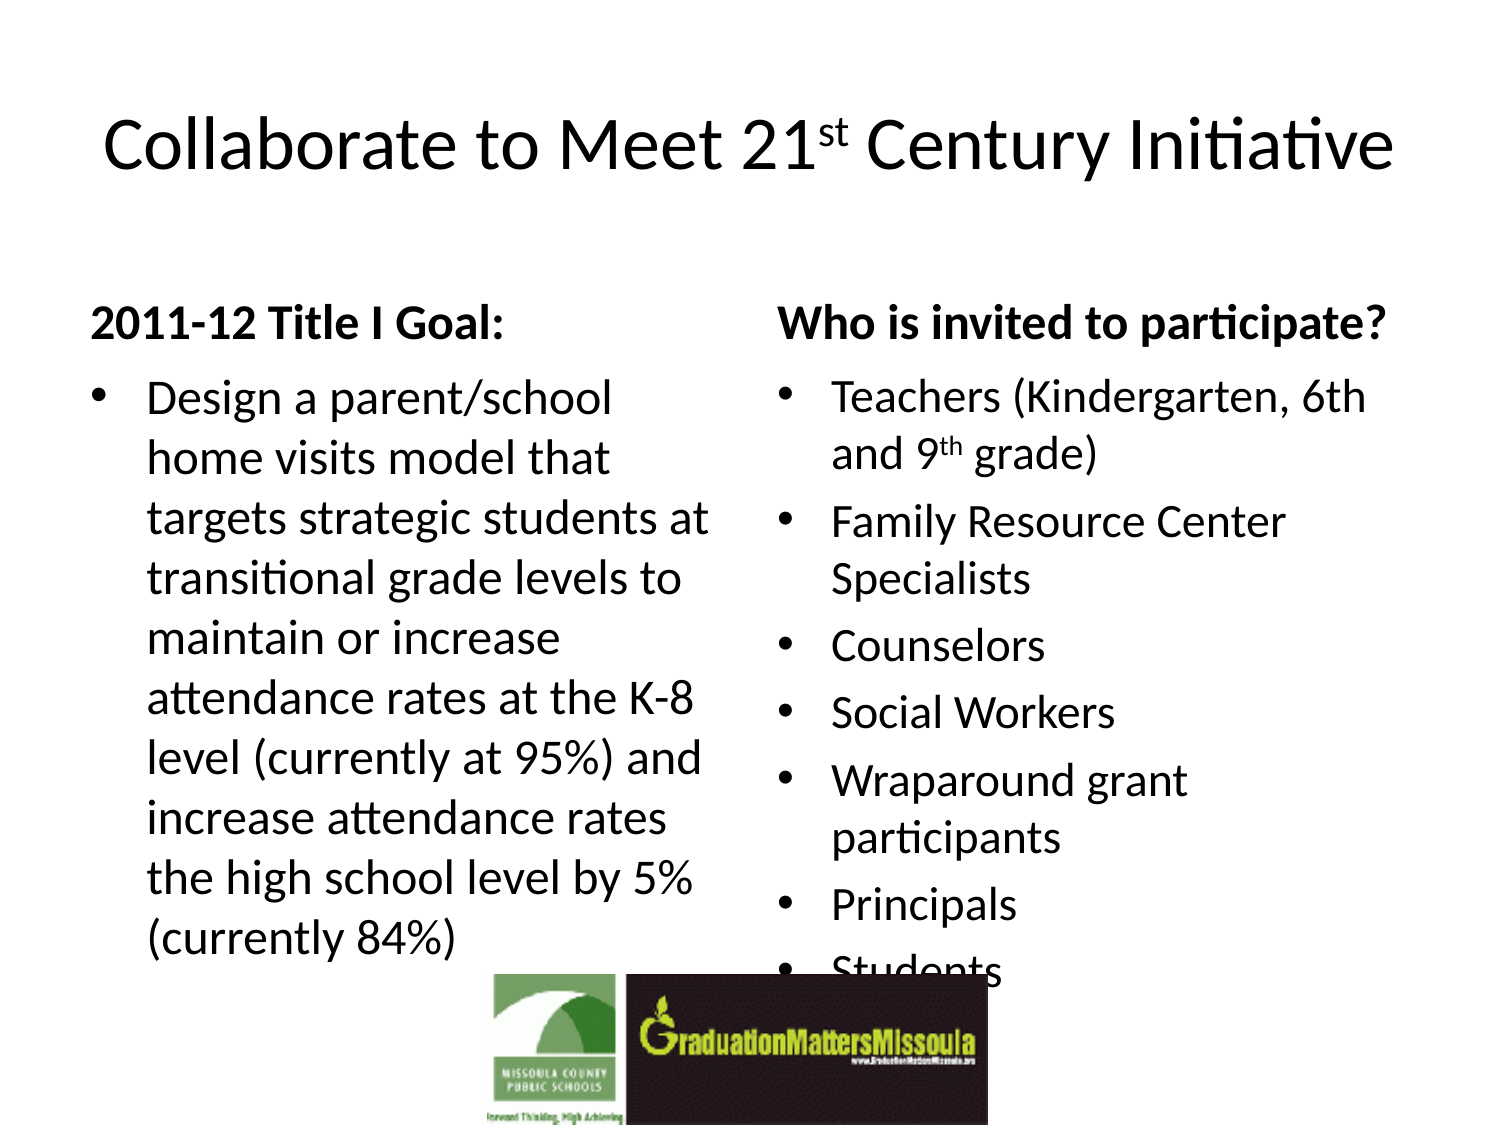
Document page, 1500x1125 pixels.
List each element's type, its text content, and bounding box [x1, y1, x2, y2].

list Teachers (Kindergarten, 6th and 9th grade) Family Resource Center Specialists Counselors Social Workers Wraparound grant participants Principals Students [761, 356, 1425, 1005]
list Design a parent/school home visits model that targets strategic students at transitional grade levels to maintain or increase attendance rates at the K-8 level (currently at 95%) and increase attendance rates the high school level by 5% (currently 84%) [75, 356, 738, 1005]
list 2011-12 Title I Goal: [75, 251, 738, 356]
title Collaborate to Meet 21st Century Initiative [75, 45, 1425, 233]
list Who is invited to participate? [761, 251, 1425, 356]
picture [487, 974, 988, 1125]
